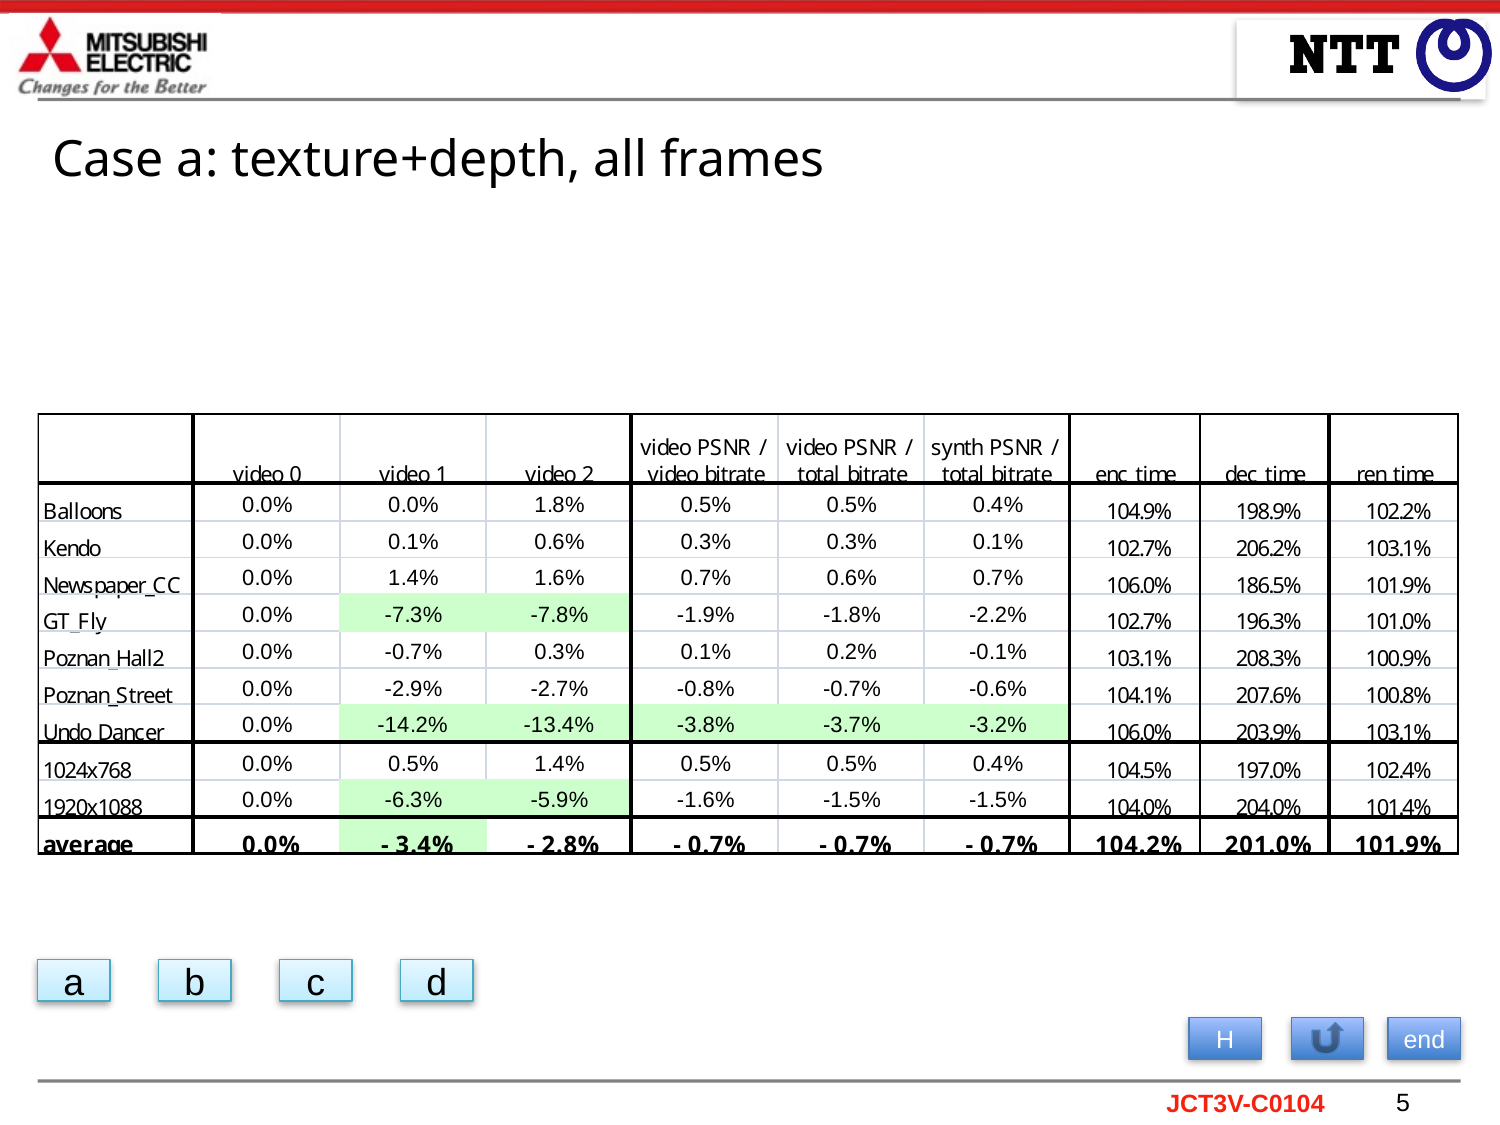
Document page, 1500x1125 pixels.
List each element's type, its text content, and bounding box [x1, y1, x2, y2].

text_box end [1387, 1017, 1461, 1060]
text_box [1291, 1017, 1364, 1060]
text_box a [37, 959, 111, 1002]
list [37, 413, 1461, 857]
picture [1415, 18, 1498, 93]
text_box b [158, 959, 232, 1002]
slide_number 5 [1352, 1071, 1425, 1125]
title Case a: texture+depth, all frames [37, 116, 1461, 196]
picture [0, 0, 1500, 100]
text_box d [400, 959, 474, 1002]
footer JCT3V-C0104 [1134, 1070, 1357, 1125]
text_box c [279, 959, 353, 1002]
text_box H [1188, 1017, 1262, 1060]
picture [1282, 18, 1400, 93]
